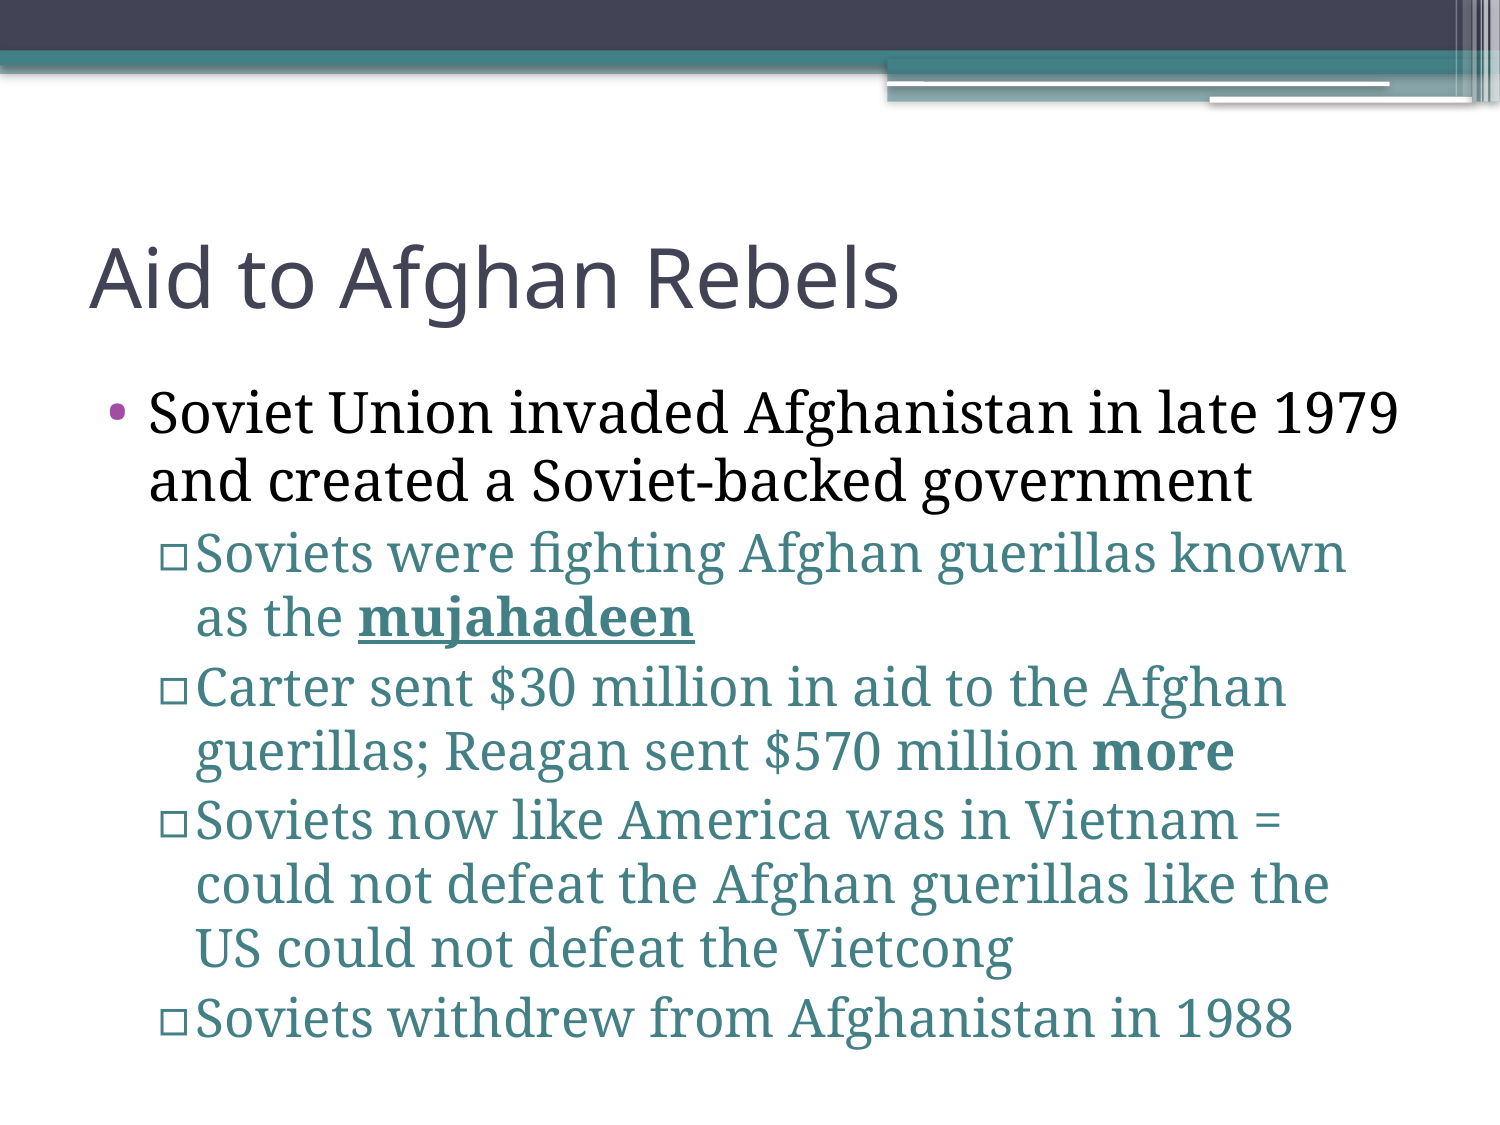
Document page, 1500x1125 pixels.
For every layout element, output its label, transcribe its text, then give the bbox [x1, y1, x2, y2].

list Soviet Union invaded Afghanistan in late 1979 and created a Soviet-backed government Soviets were fighting Afghan guerillas known as the mujahadeen Carter sent $30 million in aid to the Afghan guerillas; Reagan sent $570 million more Soviets now like America was in Vietnam = could not defeat the Afghan guerillas like the US could not defeat the Vietcong Soviets withdrew from Afghanistan in 1988 [75, 368, 1425, 1079]
title Aid to Afghan Rebels [75, 187, 1425, 363]
